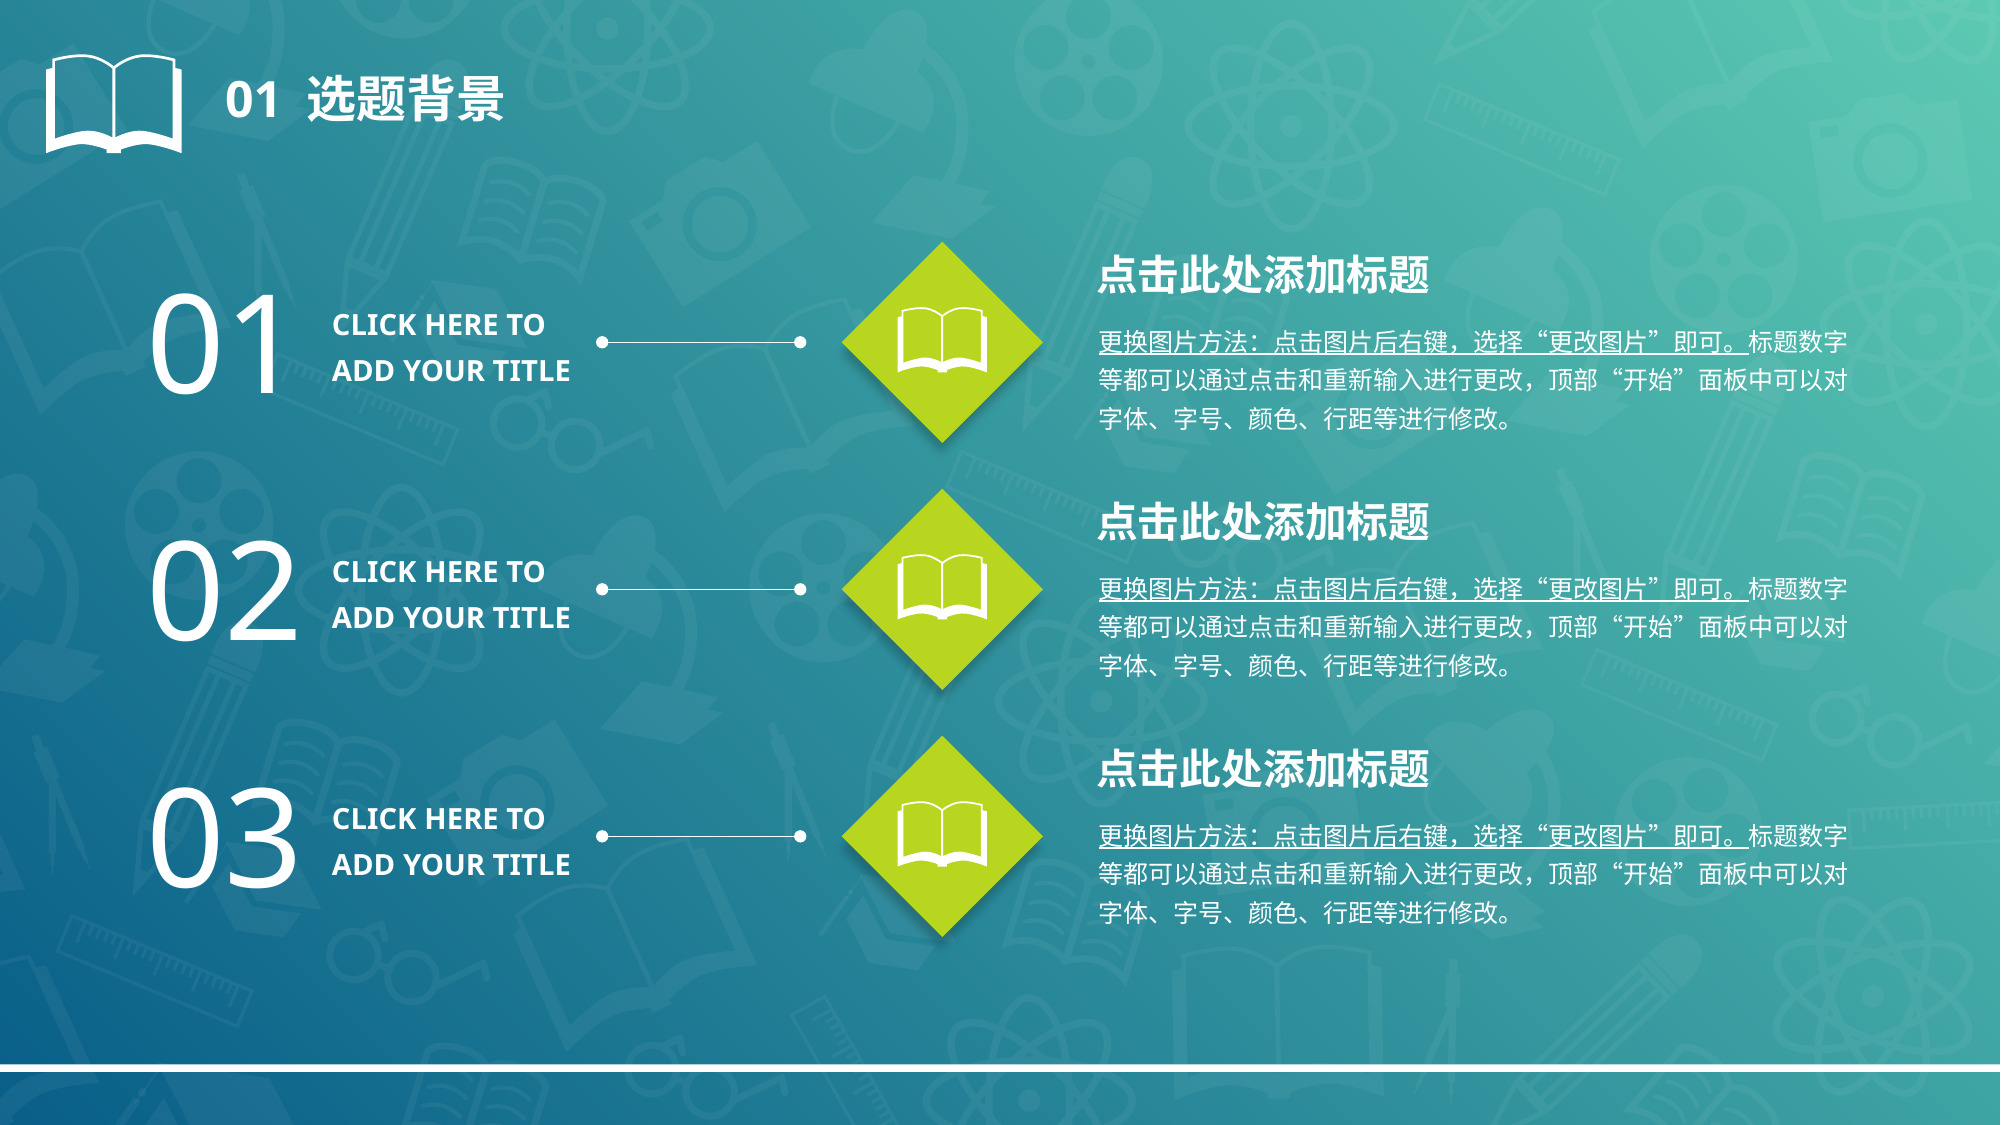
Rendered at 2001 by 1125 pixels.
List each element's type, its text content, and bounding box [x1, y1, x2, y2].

text_box CLICK HERE TO ADD YOUR TITLE [317, 288, 671, 395]
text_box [841, 488, 1043, 690]
text_box CLICK HERE TO ADD YOUR TITLE [317, 535, 671, 642]
text_box 02 [131, 495, 319, 676]
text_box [841, 735, 1043, 938]
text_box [1079, 735, 1887, 938]
text_box CLICK HERE TO ADD YOUR TITLE [317, 782, 671, 889]
text_box 03 [131, 742, 319, 923]
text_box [1079, 241, 1887, 443]
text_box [841, 241, 1043, 443]
list 01 选题背景 [209, 41, 1081, 162]
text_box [1079, 488, 1887, 690]
text_box 01 [131, 248, 319, 429]
